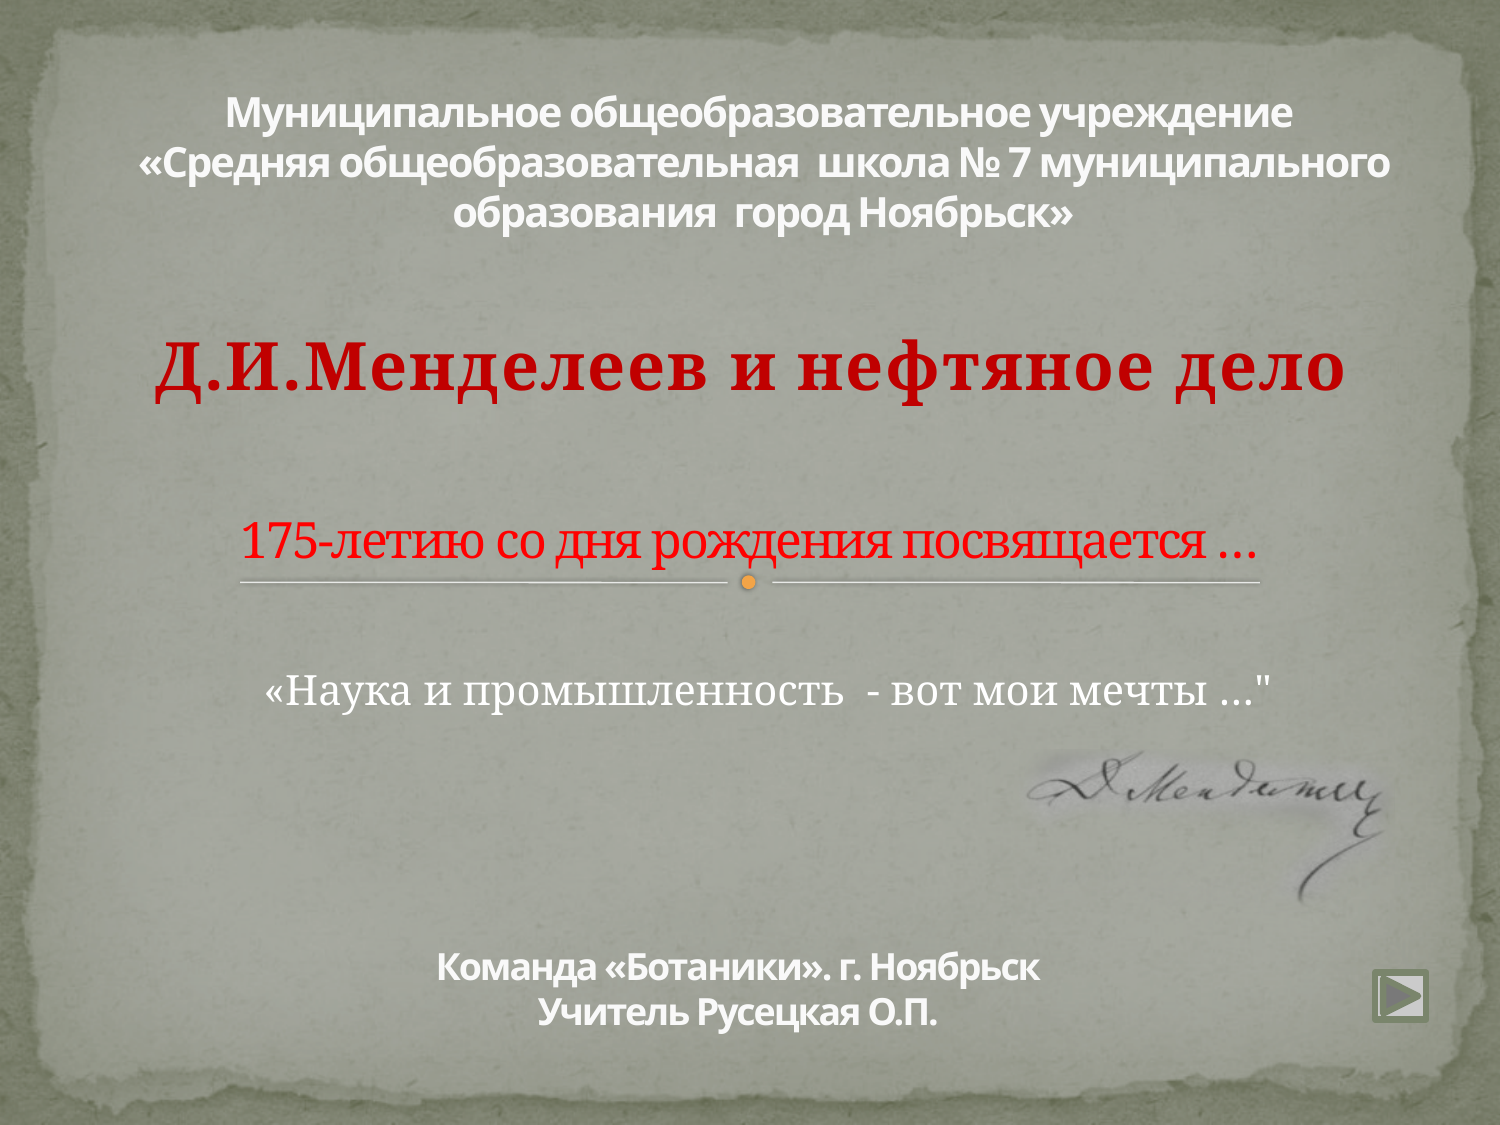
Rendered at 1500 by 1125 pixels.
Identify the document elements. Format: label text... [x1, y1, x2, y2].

picture [1020, 750, 1394, 912]
text_box Команда «Ботаники». г. Ноябрьск Учитель Русецкая О.П. [281, 855, 1196, 1040]
title Муниципальное общеобразовательное учреждение «Средняя общеобразовательная школа № 7 муниципального образования город Ноябрьск» [81, 58, 1445, 243]
text_box «Наука и промышленность - вот мои мечты …" [35, 656, 1500, 791]
text_box 175-летию со дня рождения посвящается … [222, 468, 1278, 576]
subtitle Д.И.Менделеев и нефтяное дело [70, 316, 1433, 504]
text_box [1372, 969, 1429, 1023]
